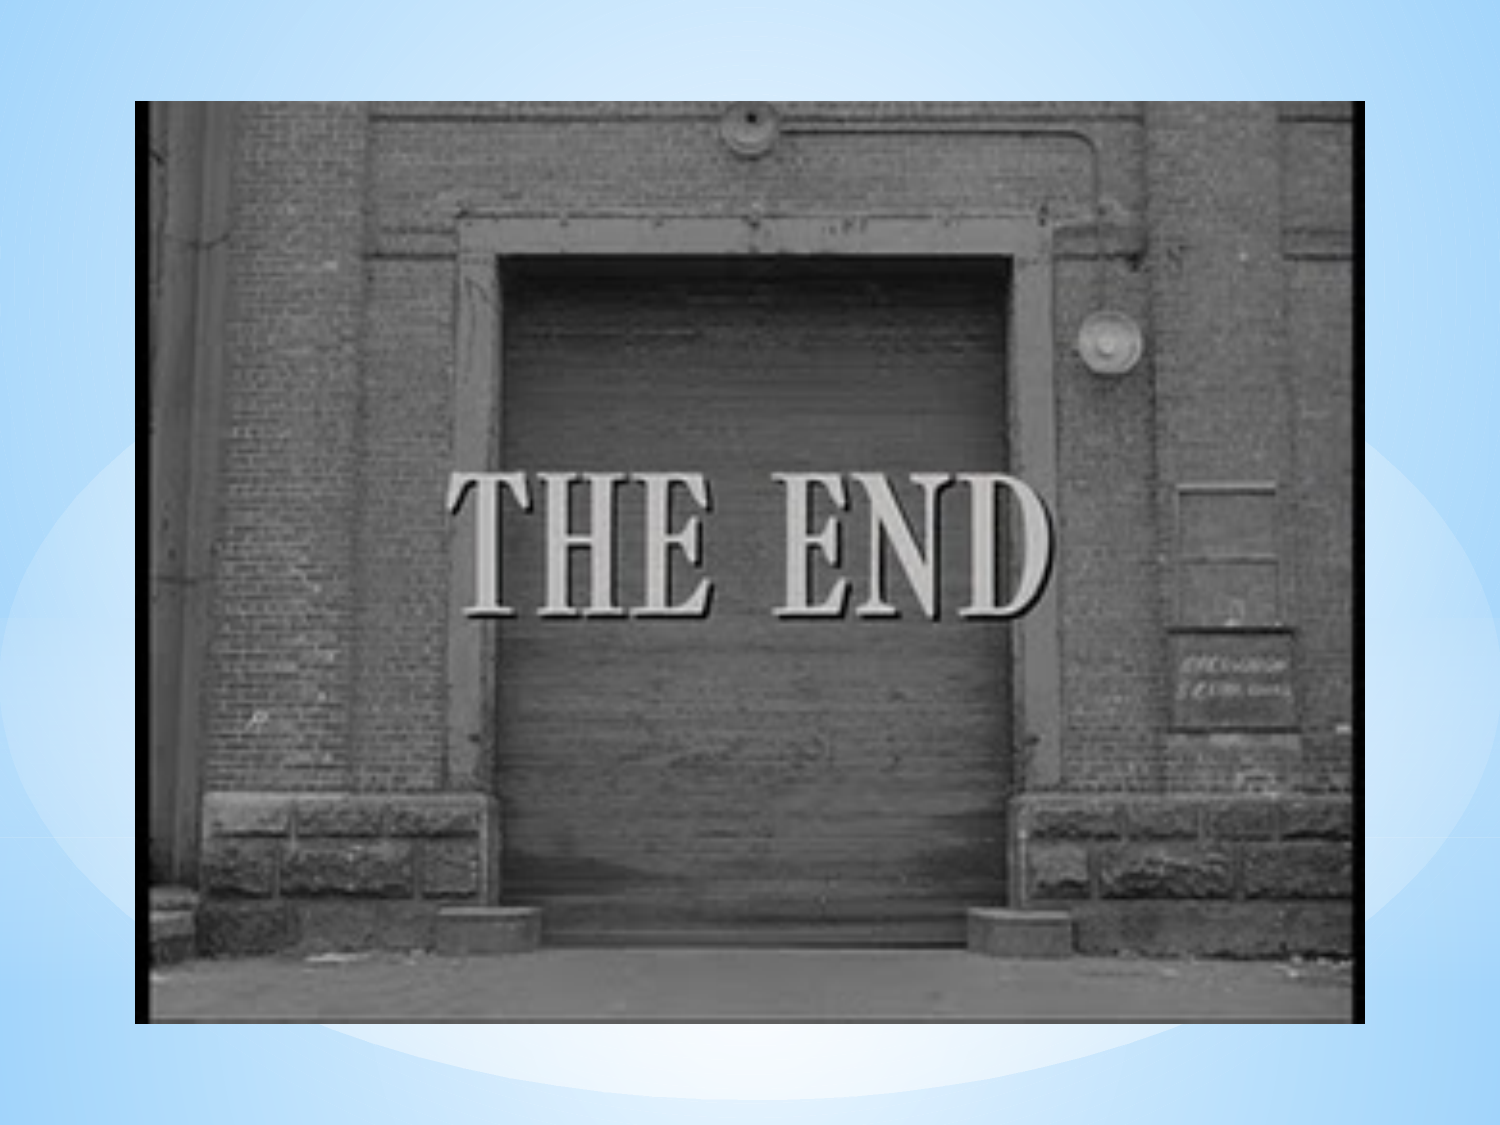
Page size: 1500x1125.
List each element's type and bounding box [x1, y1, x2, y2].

picture [135, 101, 1365, 1024]
